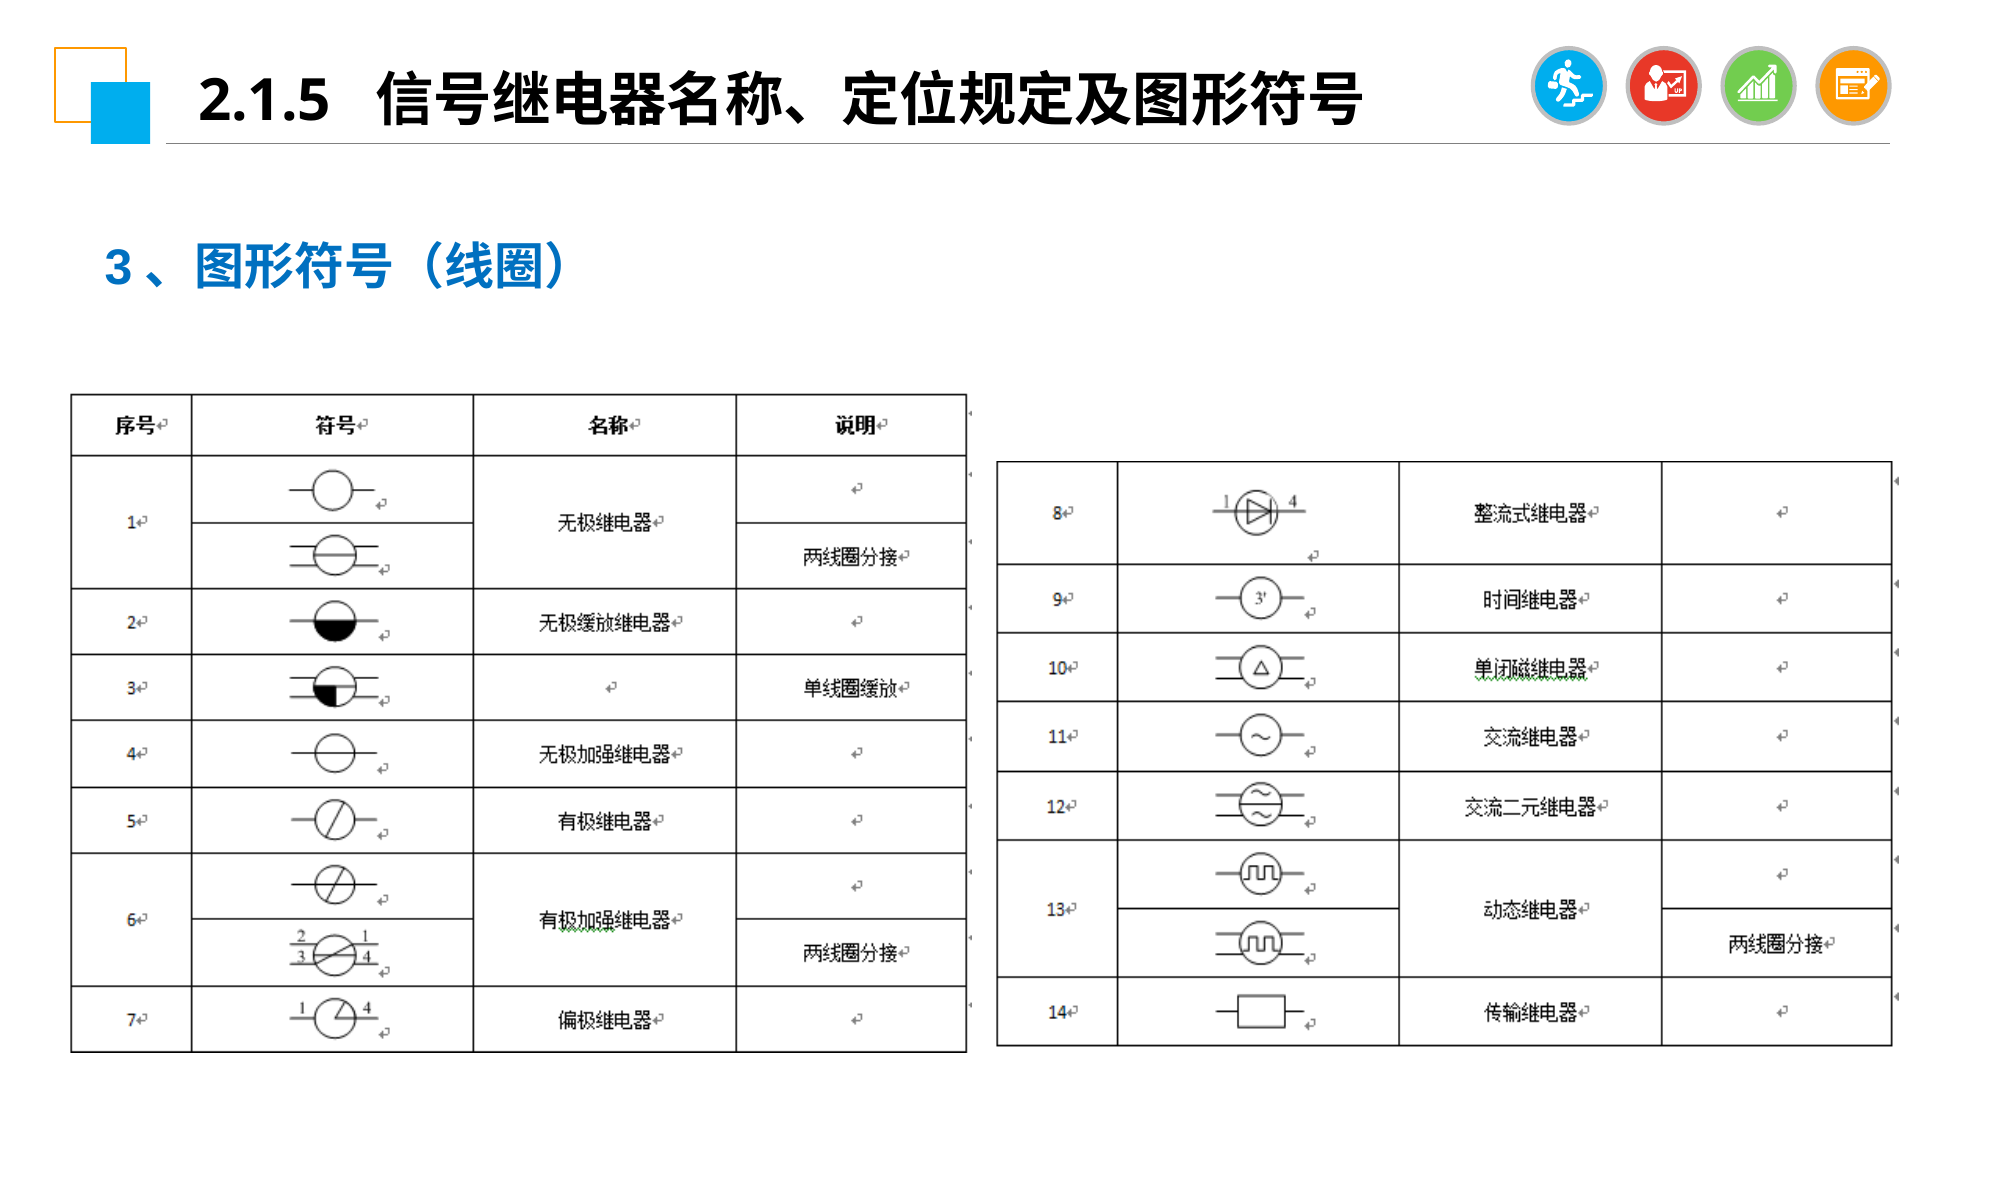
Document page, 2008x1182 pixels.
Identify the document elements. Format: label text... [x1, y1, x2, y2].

text_box 2.1.5 信号继电器名称、定位规定及图形符号 [177, 51, 1387, 142]
picture [66, 391, 972, 1053]
text_box 3、图形符号（线圈） [89, 227, 665, 303]
picture [991, 461, 1899, 1050]
